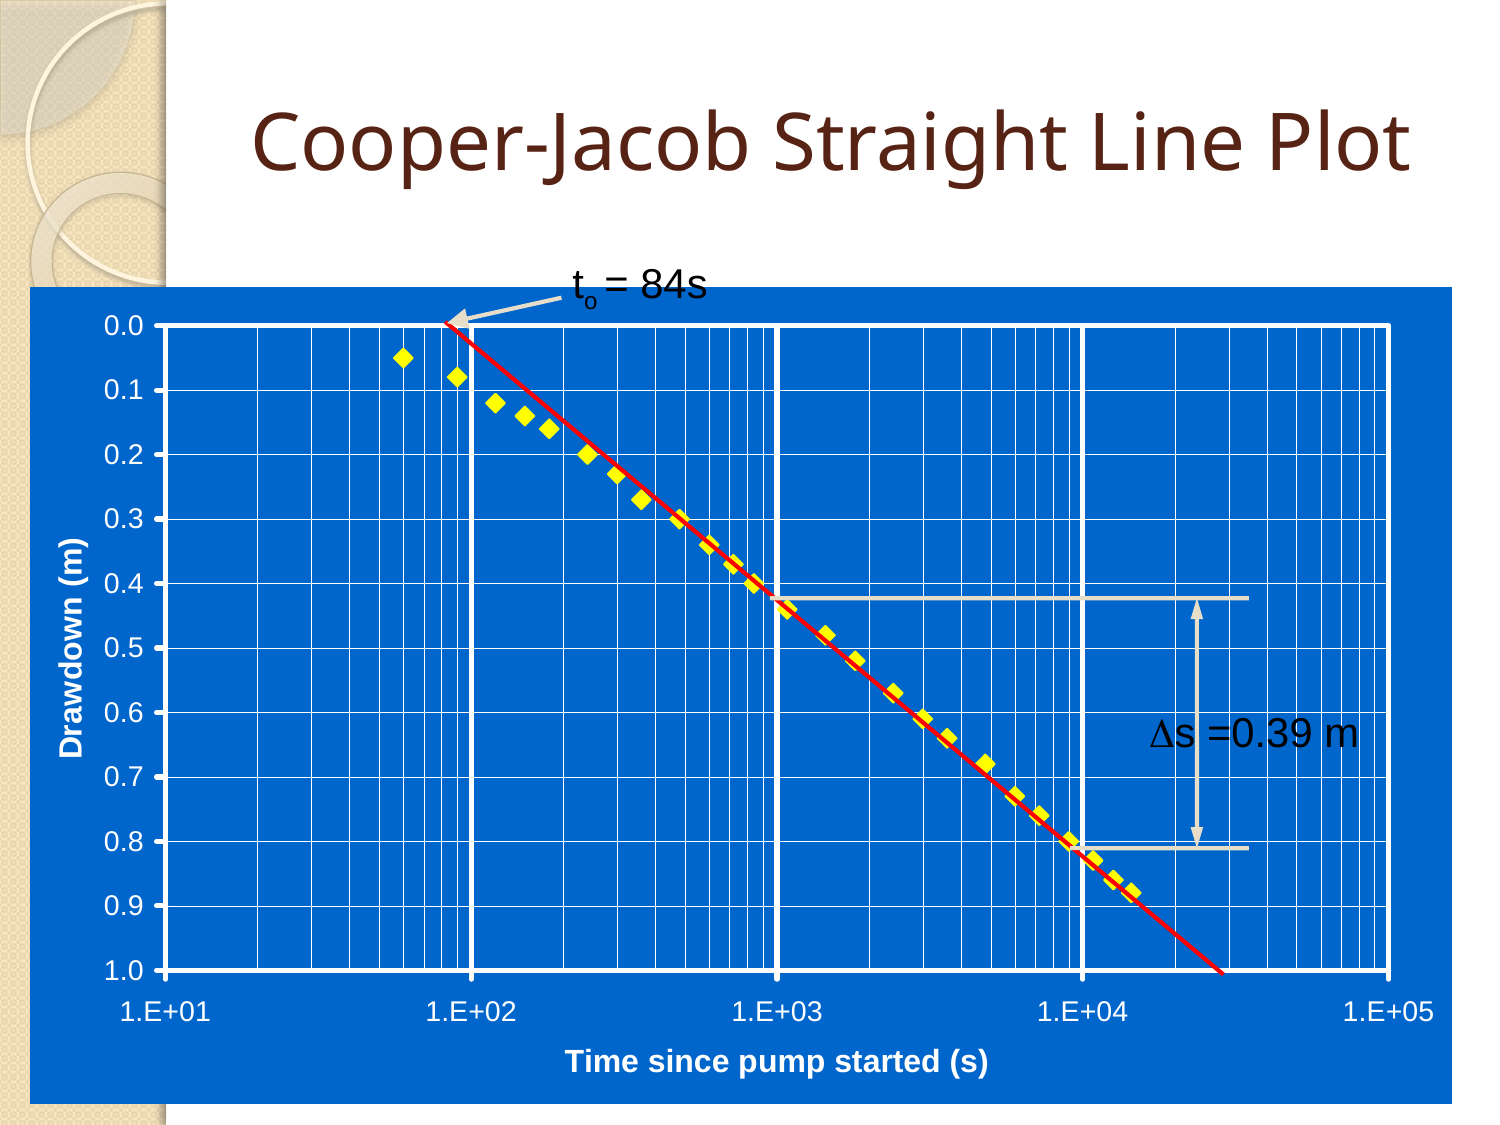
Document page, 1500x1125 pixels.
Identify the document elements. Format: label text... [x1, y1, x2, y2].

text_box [22, 249, 1460, 1111]
title Cooper-Jacob Straight Line Plot [235, 45, 1466, 233]
